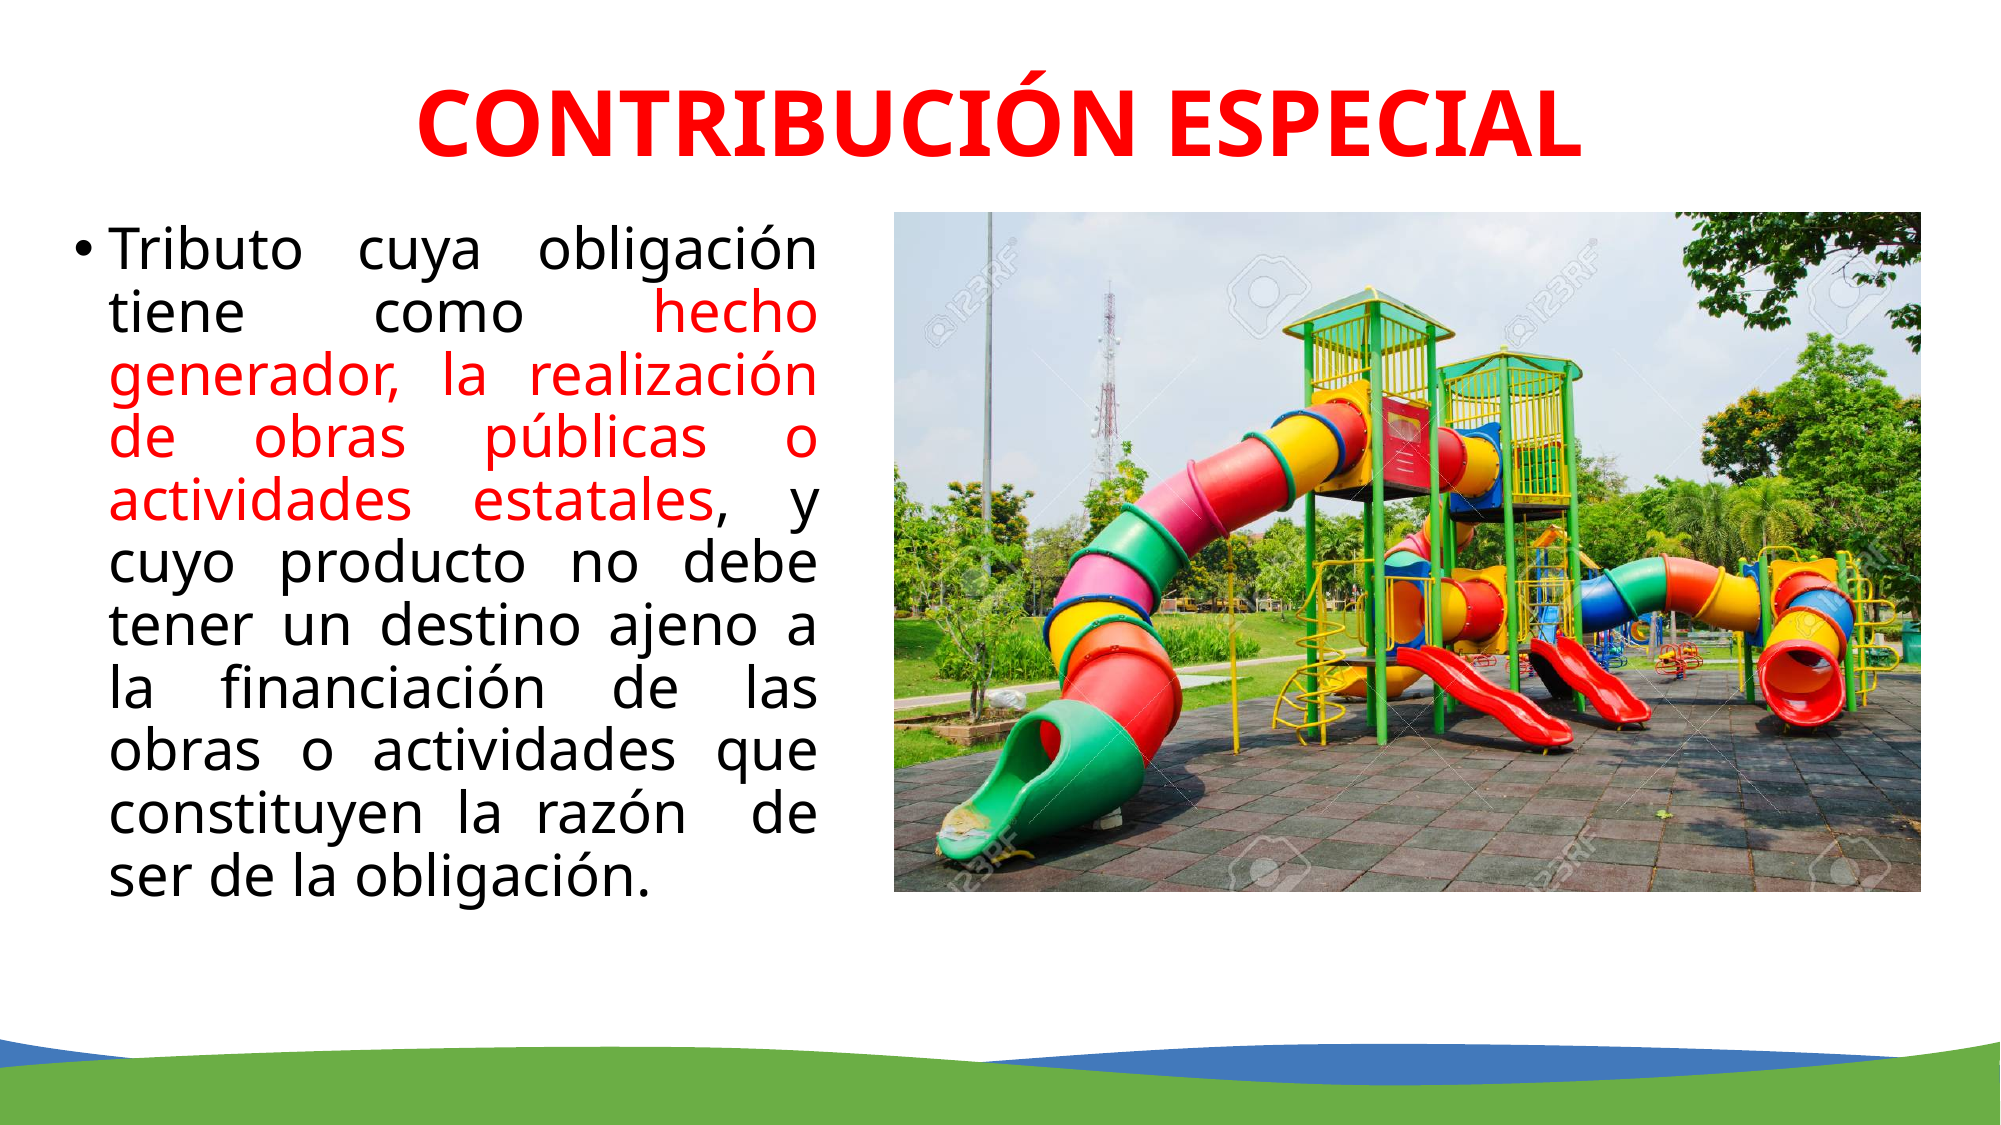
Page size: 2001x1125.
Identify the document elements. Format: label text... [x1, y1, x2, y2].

title CONTRIBUCIÓN ESPECIAL [137, 59, 1863, 194]
list Tributo cuya obligación tiene como hecho generador, la realización de obras públicas o actividades estatales, y cuyo producto no debe tener un destino ajeno a la financiación de las obras o actividades que constituyen la razón de ser de la obligación. [58, 212, 835, 926]
picture [894, 211, 1921, 892]
